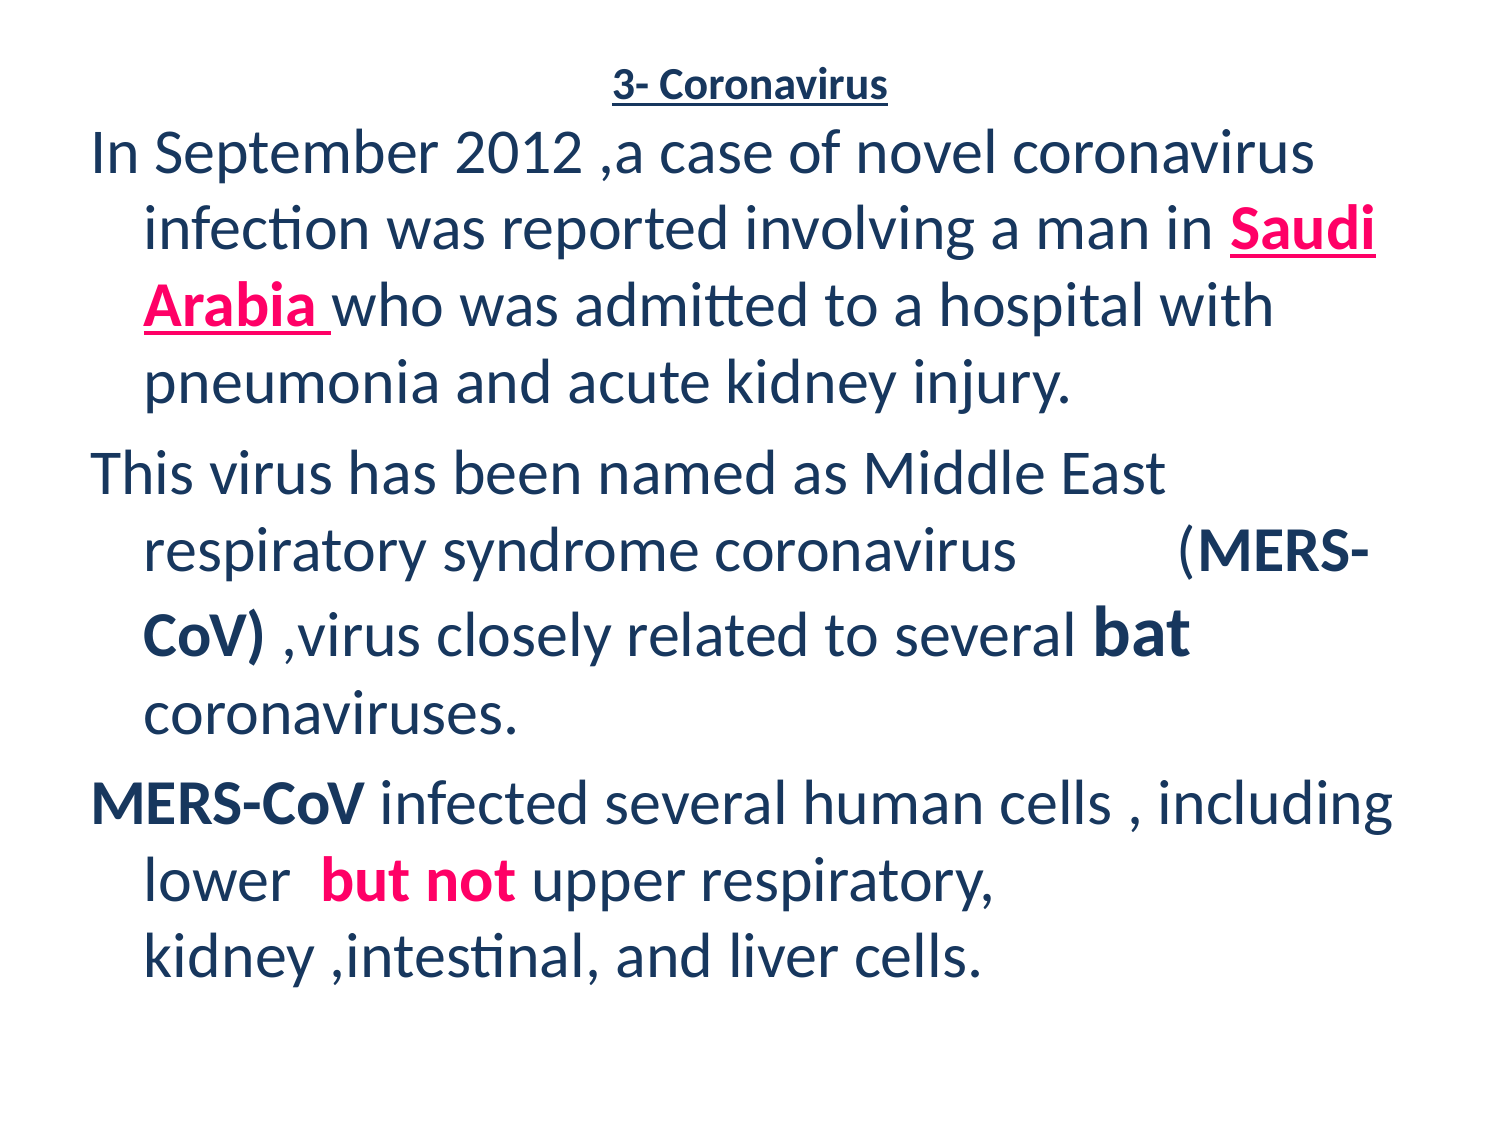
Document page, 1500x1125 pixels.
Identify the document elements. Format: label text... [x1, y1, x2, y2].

list In September 2012 ,a case of novel coronavirus infection was reported involving a man in Saudi Arabia who was admitted to a hospital with pneumonia and acute kidney injury. This virus has been named as Middle East respiratory syndrome coronavirus (MERS-CoV) ,virus closely related to several bat coronaviruses. MERS-CoV infected several human cells , including lower but not upper respiratory, kidney ,intestinal, and liver cells. [75, 101, 1425, 1005]
title 3- Coronavirus [75, 45, 1425, 101]
